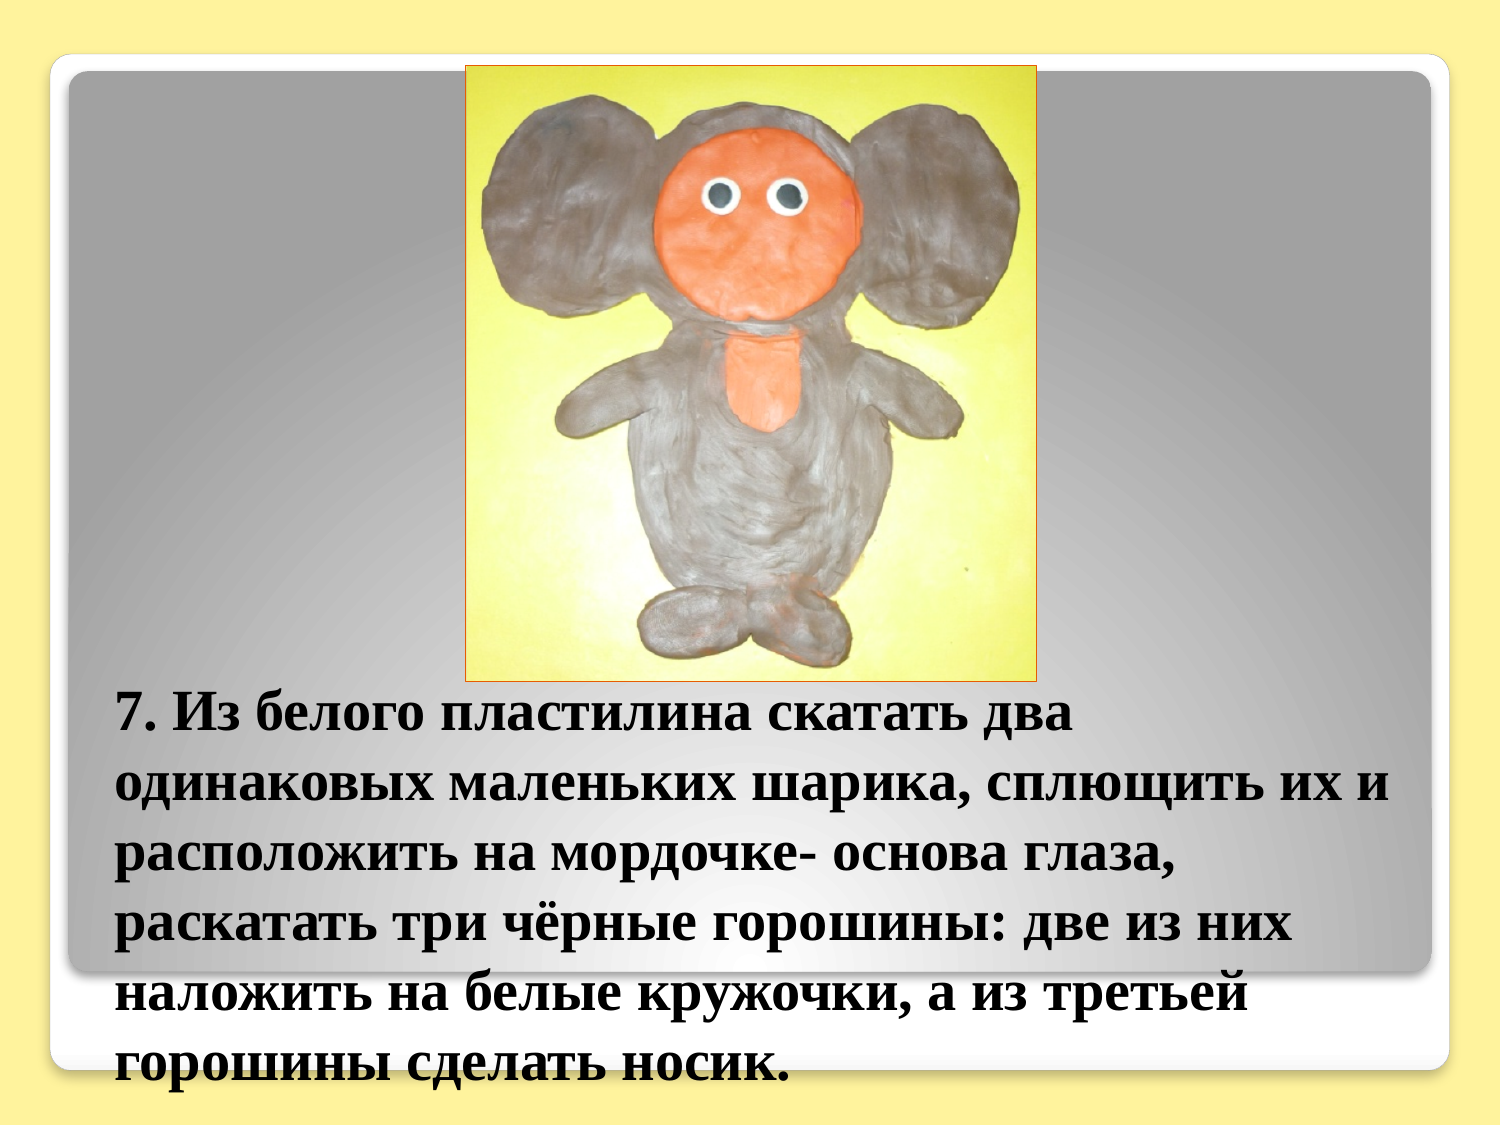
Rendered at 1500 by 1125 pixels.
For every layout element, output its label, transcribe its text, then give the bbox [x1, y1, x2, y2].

picture [466, 659, 1036, 681]
list 7. Из белого пластилина скатать два одинаковых маленьких шарика, сплющить их и расположить на мордочке- основа глаза, раскатать три чёрные горошины: две из них наложить на белые кружочки, а из третьей горошины сделать носик. [84, 656, 1412, 1012]
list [443, 88, 1059, 659]
picture [466, 66, 1036, 88]
